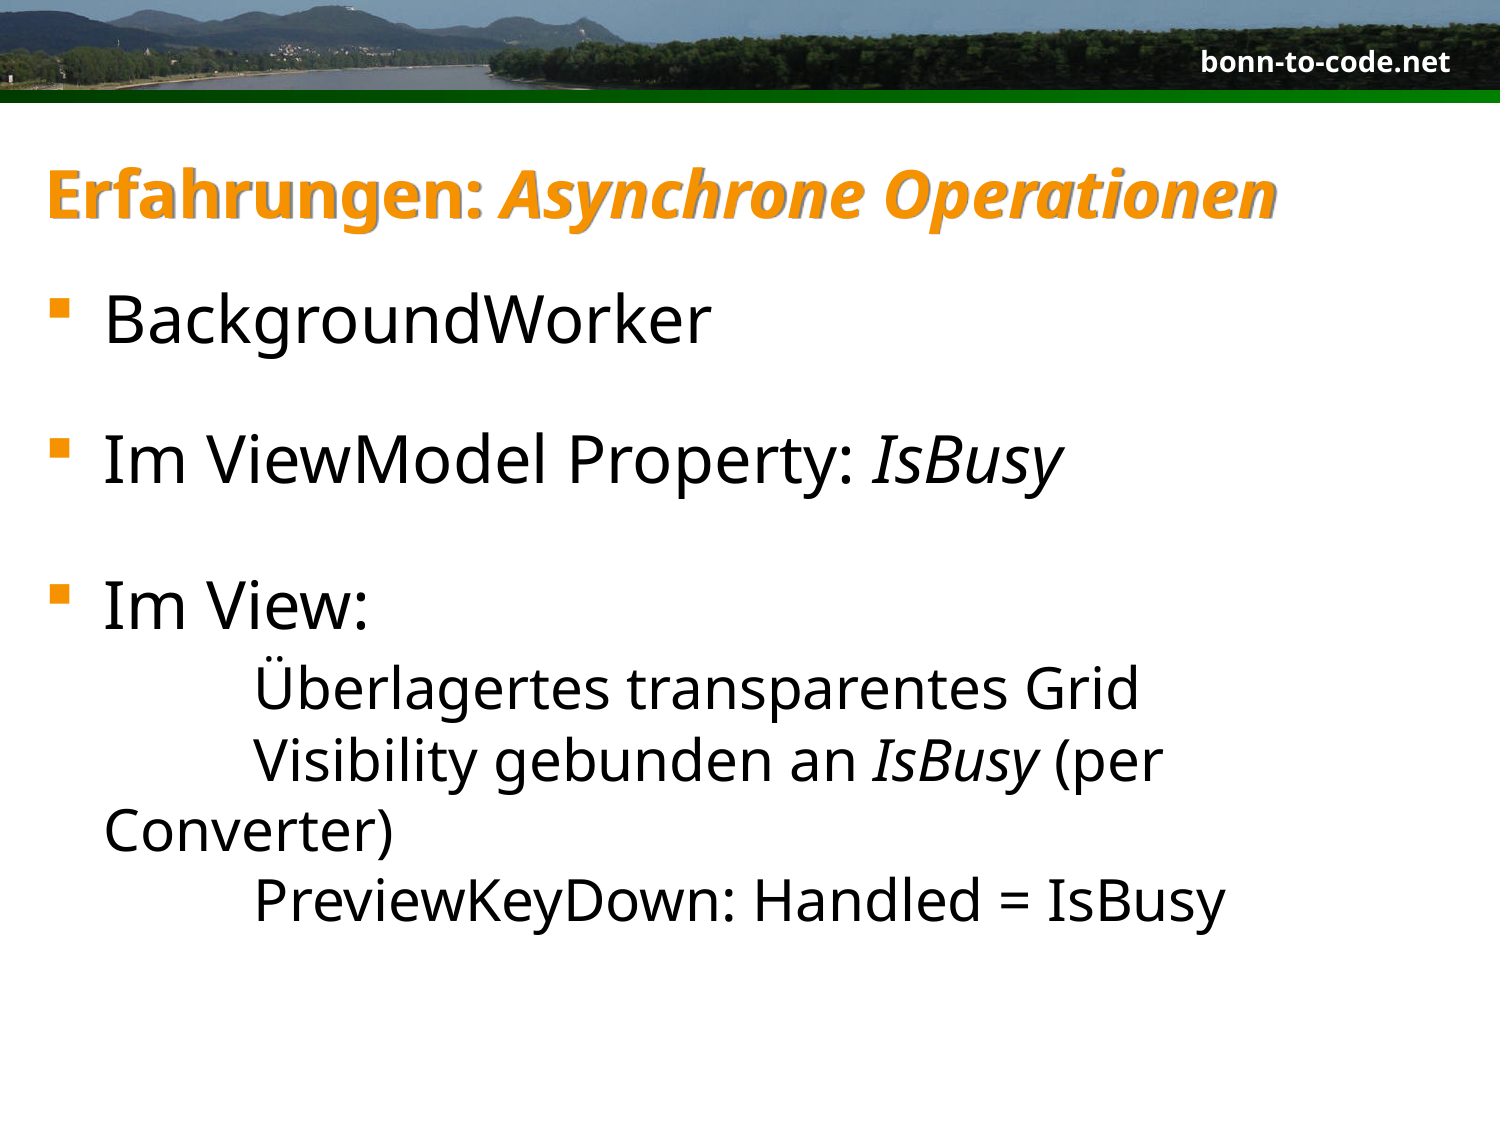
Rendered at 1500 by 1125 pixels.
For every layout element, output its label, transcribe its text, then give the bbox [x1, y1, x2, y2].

list BackgroundWorker Im ViewModel Property: IsBusy Im View: Überlagertes transparentes Grid Visibility gebunden an IsBusy (per Converter) PreviewKeyDown: Handled = IsBusy [29, 269, 1471, 1125]
title Erfahrungen: Asynchrone Operationen [29, 113, 1500, 270]
picture [0, 0, 1500, 90]
